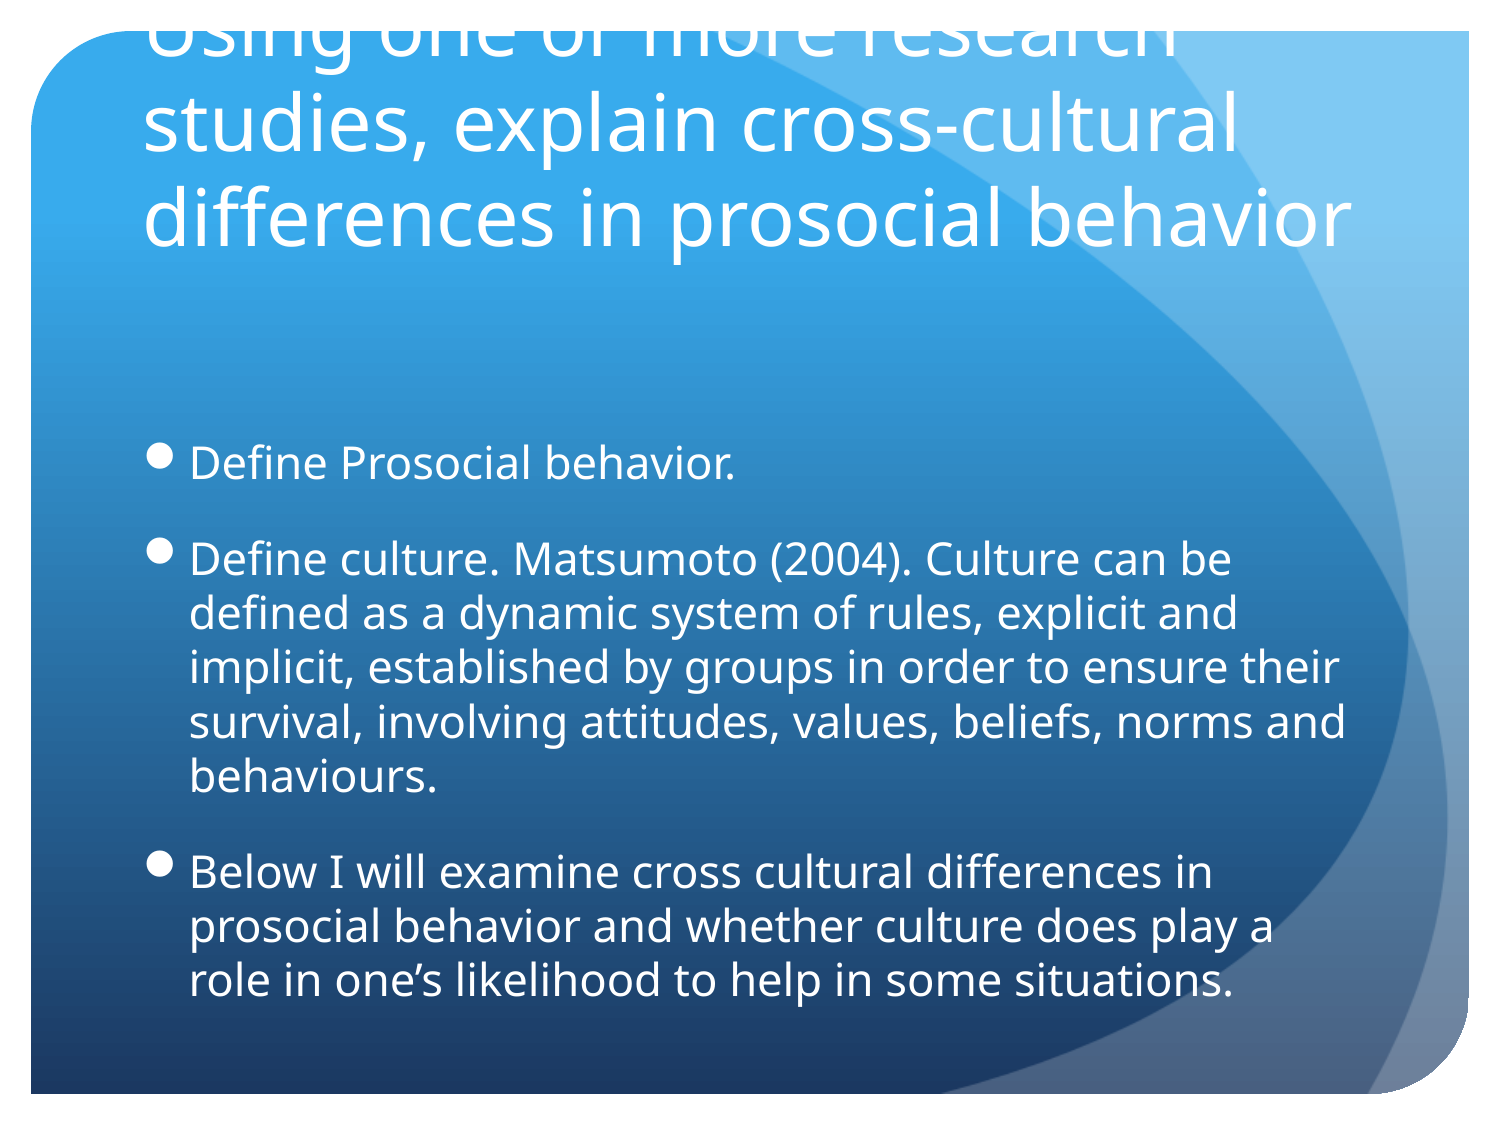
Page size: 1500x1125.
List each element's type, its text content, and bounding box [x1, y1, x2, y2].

picture [24, 30, 1473, 1094]
title Using one or more research studies, explain cross-cultural differences in prosocial behavior [127, 62, 1372, 426]
list Define Prosocial behavior. Define culture. Matsumoto (2004). Culture can be defined as a dynamic system of rules, explicit and implicit, established by groups in order to ensure their survival, involving attitudes, values, beliefs, norms and behaviours. Below I will examine cross cultural differences in prosocial behavior and whether culture does play a role in one’s likelihood to help in some situations. [127, 426, 1372, 1015]
